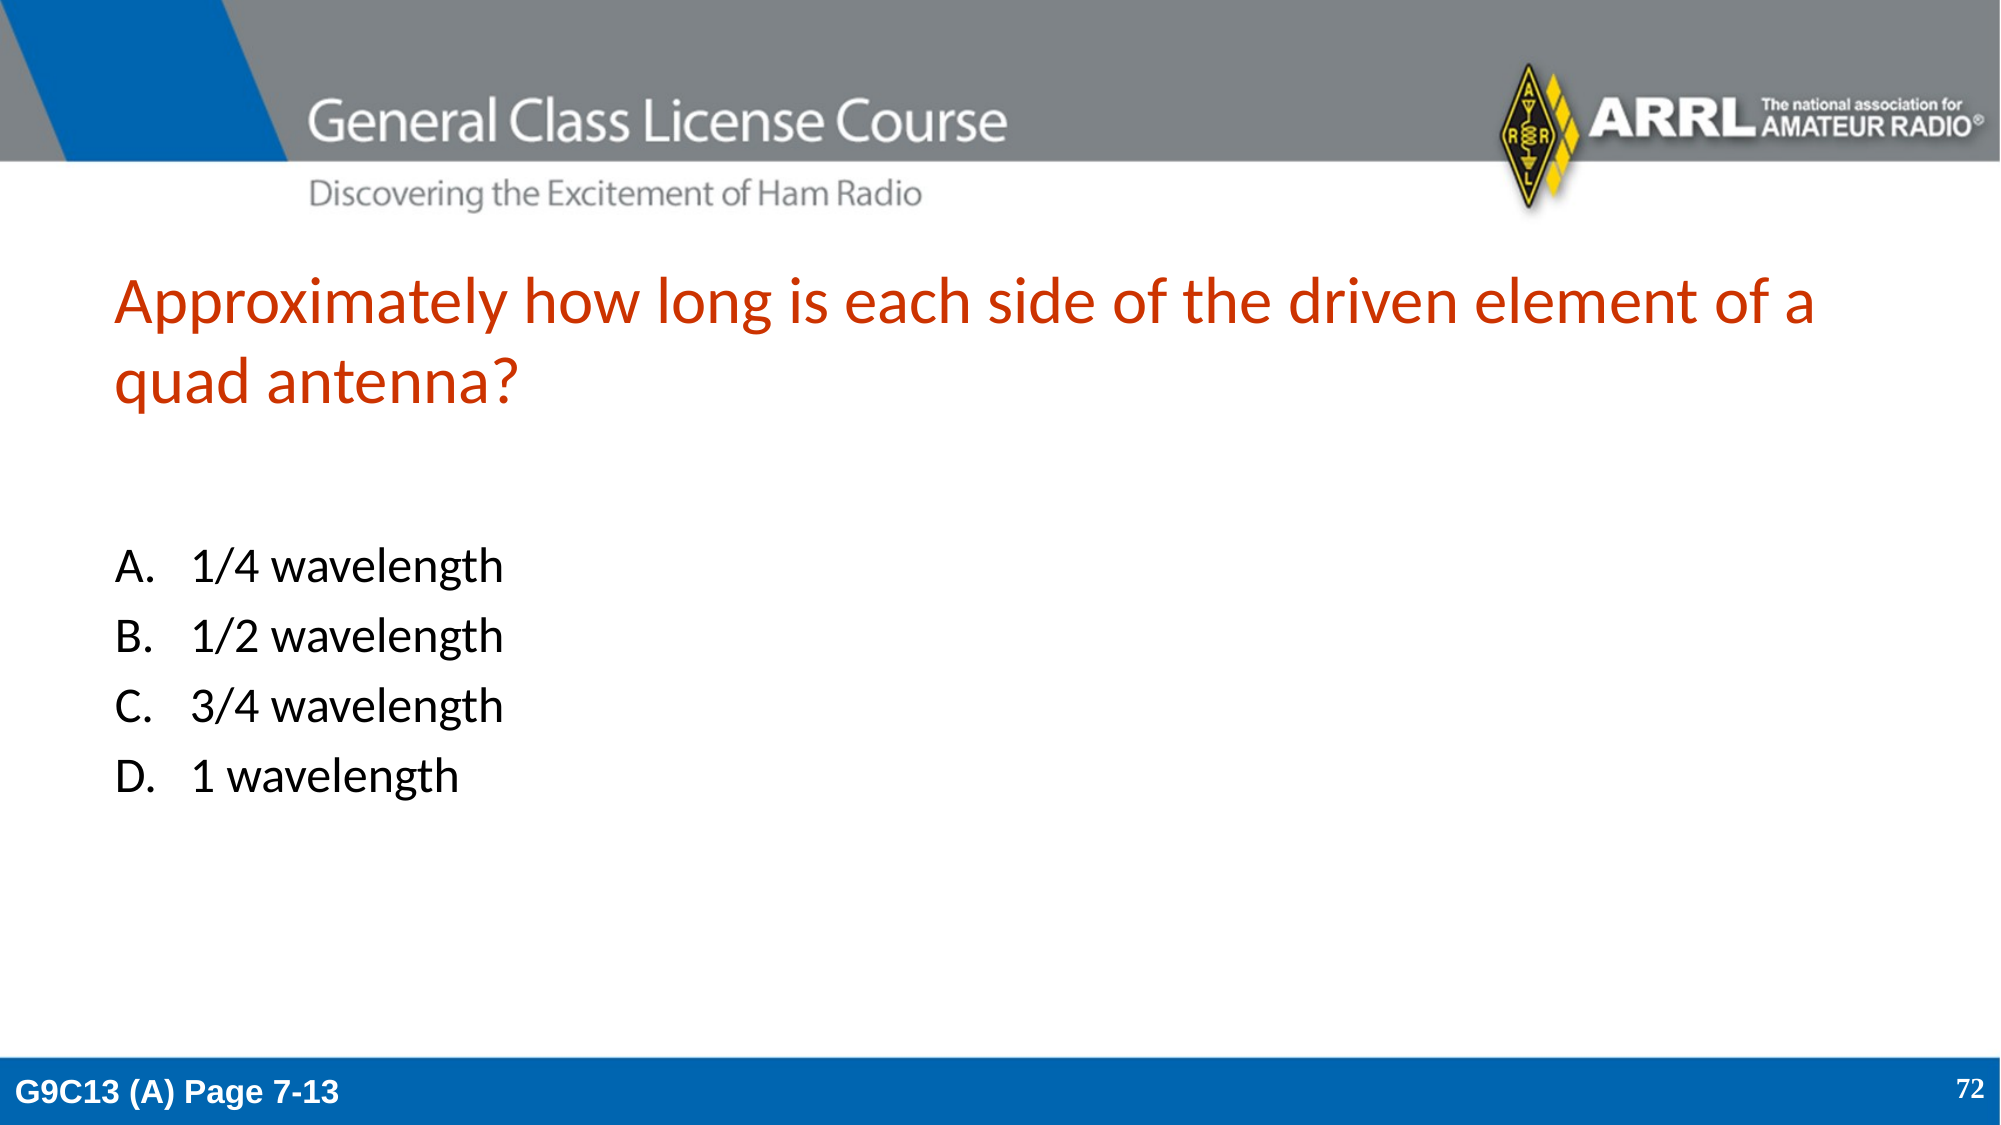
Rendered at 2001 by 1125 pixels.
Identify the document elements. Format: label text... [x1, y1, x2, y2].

picture [0, 0, 2001, 1125]
title Approximately how long is each side of the driven element of a quad antenna? [99, 249, 1900, 468]
text_box G9C13 (A) Page 7-13 [0, 1062, 1313, 1118]
text_box 72 [1875, 1062, 2000, 1113]
list 1/4 wavelength 1/2 wavelength 3/4 wavelength 1 wavelength [99, 525, 1900, 1005]
